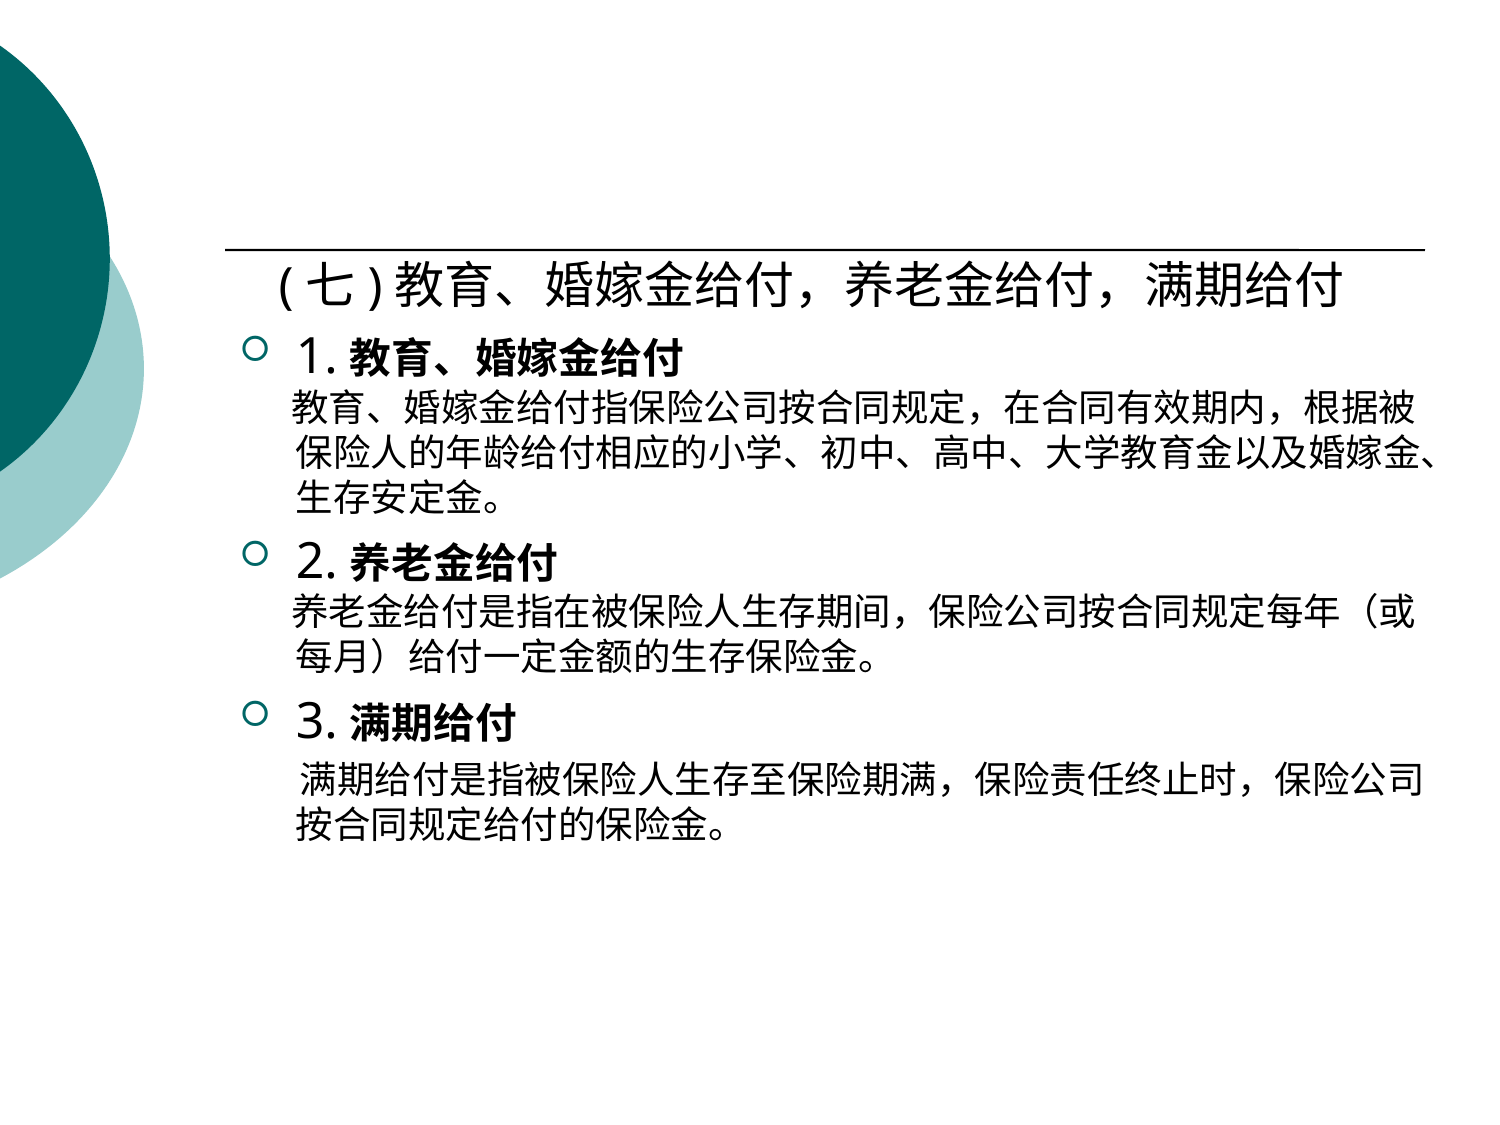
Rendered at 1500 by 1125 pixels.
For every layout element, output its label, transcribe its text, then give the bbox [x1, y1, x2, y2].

text_box (七)教育、婚嫁金给付，养老金给付，满期给付 1.教育、婚嫁金给付 教育、婚嫁金给付指保险公司按合同规定，在合同有效期内，根据被保险人的年龄给付相应的小学、初中、高中、大学教育金以及婚嫁金、生存安定金。 2.养老金给付 养老金给付是指在被保险人生存期间，保险公司按合同规定每年（或每月）给付一定金额的生存保险金。 3.满期给付 满期给付是指被保险人生存至保险期满，保险责任终止时，保险公司按合同规定给付的保险金。 [224, 246, 1454, 1079]
